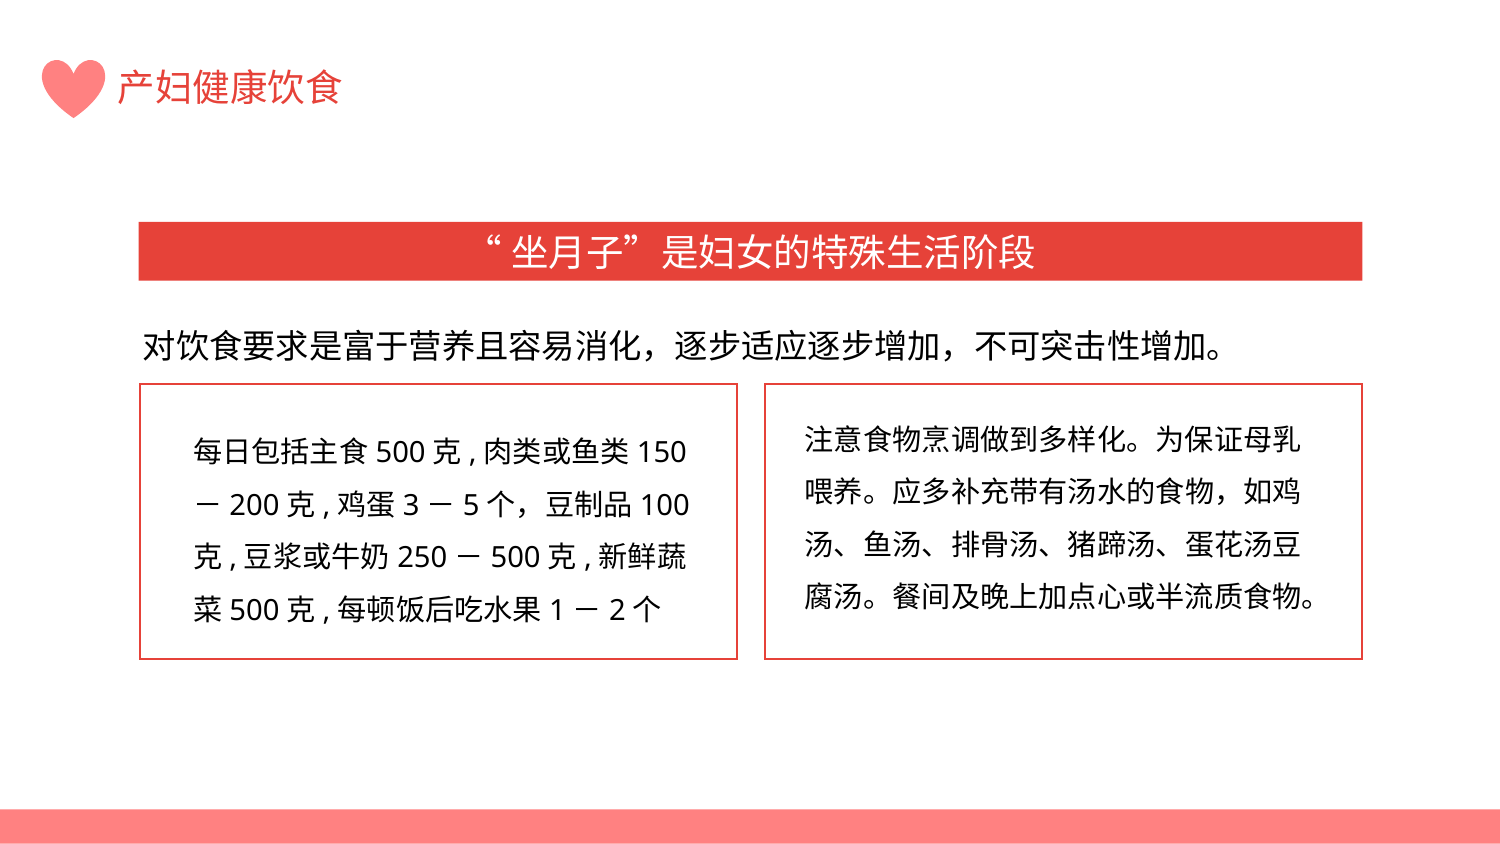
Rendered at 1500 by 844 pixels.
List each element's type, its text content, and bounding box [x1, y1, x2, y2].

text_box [765, 384, 1363, 660]
text_box 对饮食要求是富于营养且容易消化，逐步适应逐步增加，不可突击性增加。 [129, 298, 1373, 372]
text_box “坐月子”是妇女的特殊生活阶段 [138, 221, 1363, 281]
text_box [140, 384, 738, 660]
